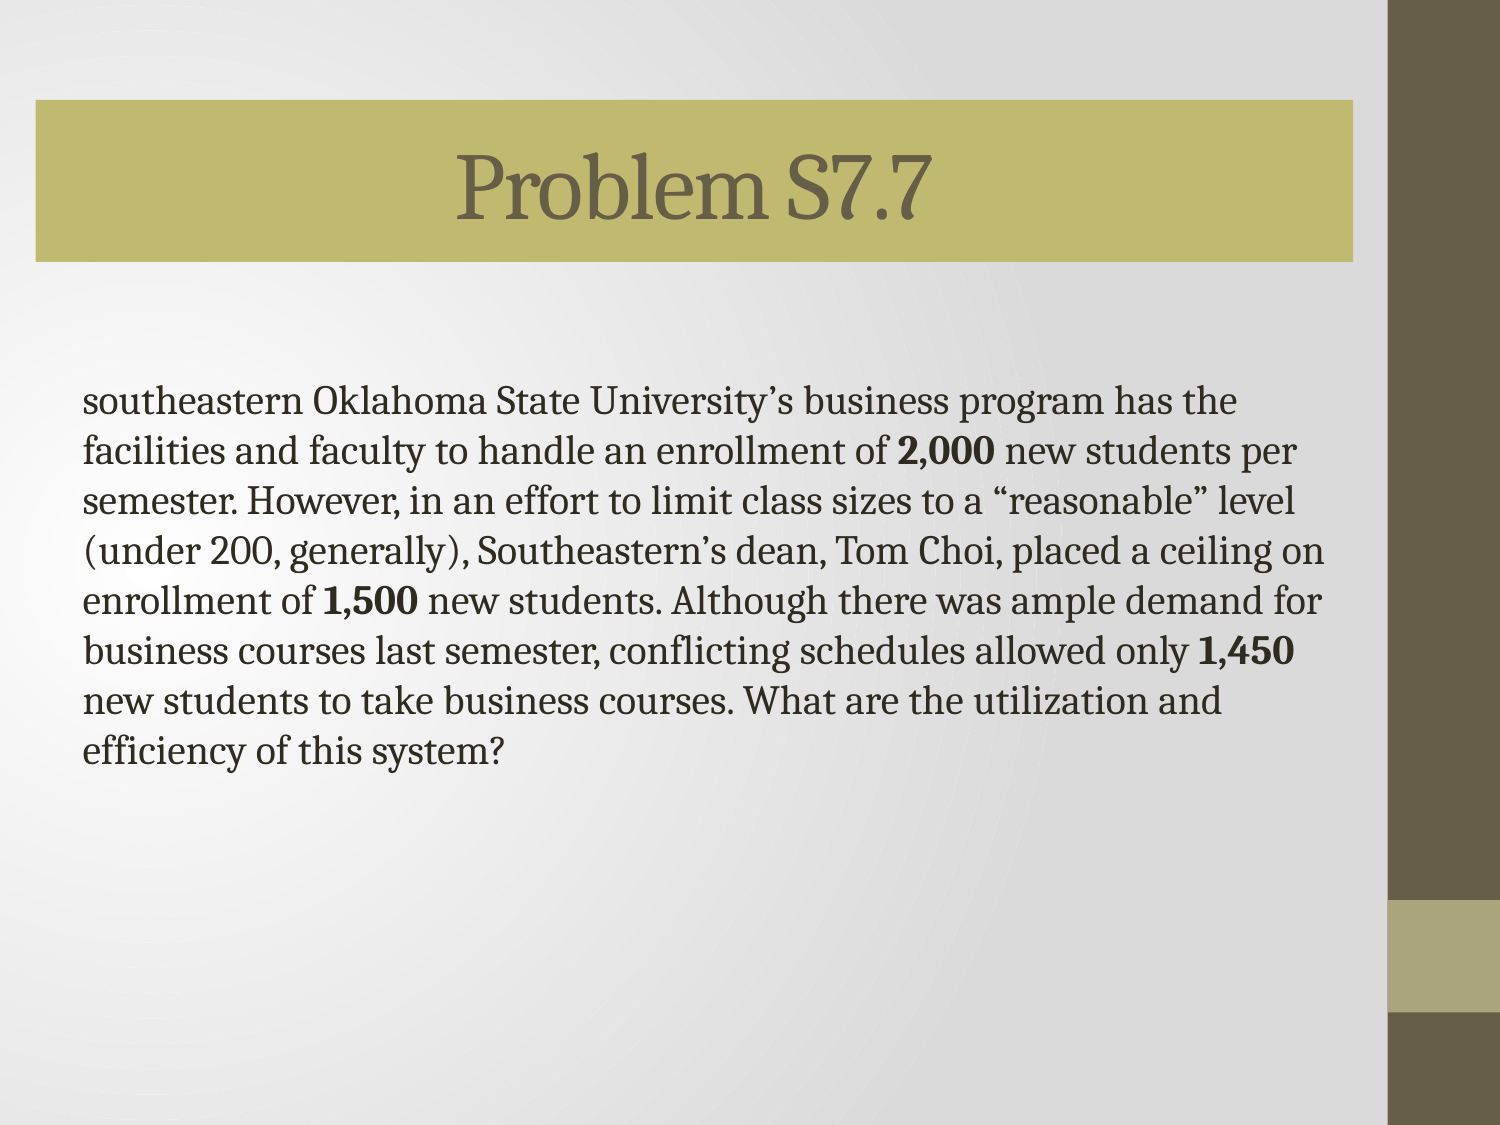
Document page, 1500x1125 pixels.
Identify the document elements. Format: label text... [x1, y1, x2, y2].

title Problem S7.7 [35, 99, 1354, 262]
text_box southeastern Oklahoma State University’s business program has the facilities and faculty to handle an enrollment of 2,000 new students per semester. However, in an effort to limit class sizes to a “reasonable” level (under 200, generally), Southeastern’s dean, Tom Choi, placed a ceiling on enrollment of 1,500 new students. Although there was ample demand for business courses last semester, conflicting schedules allowed only 1,450 new students to take business courses. What are the utilization and efficiency of this system? [67, 365, 1342, 781]
